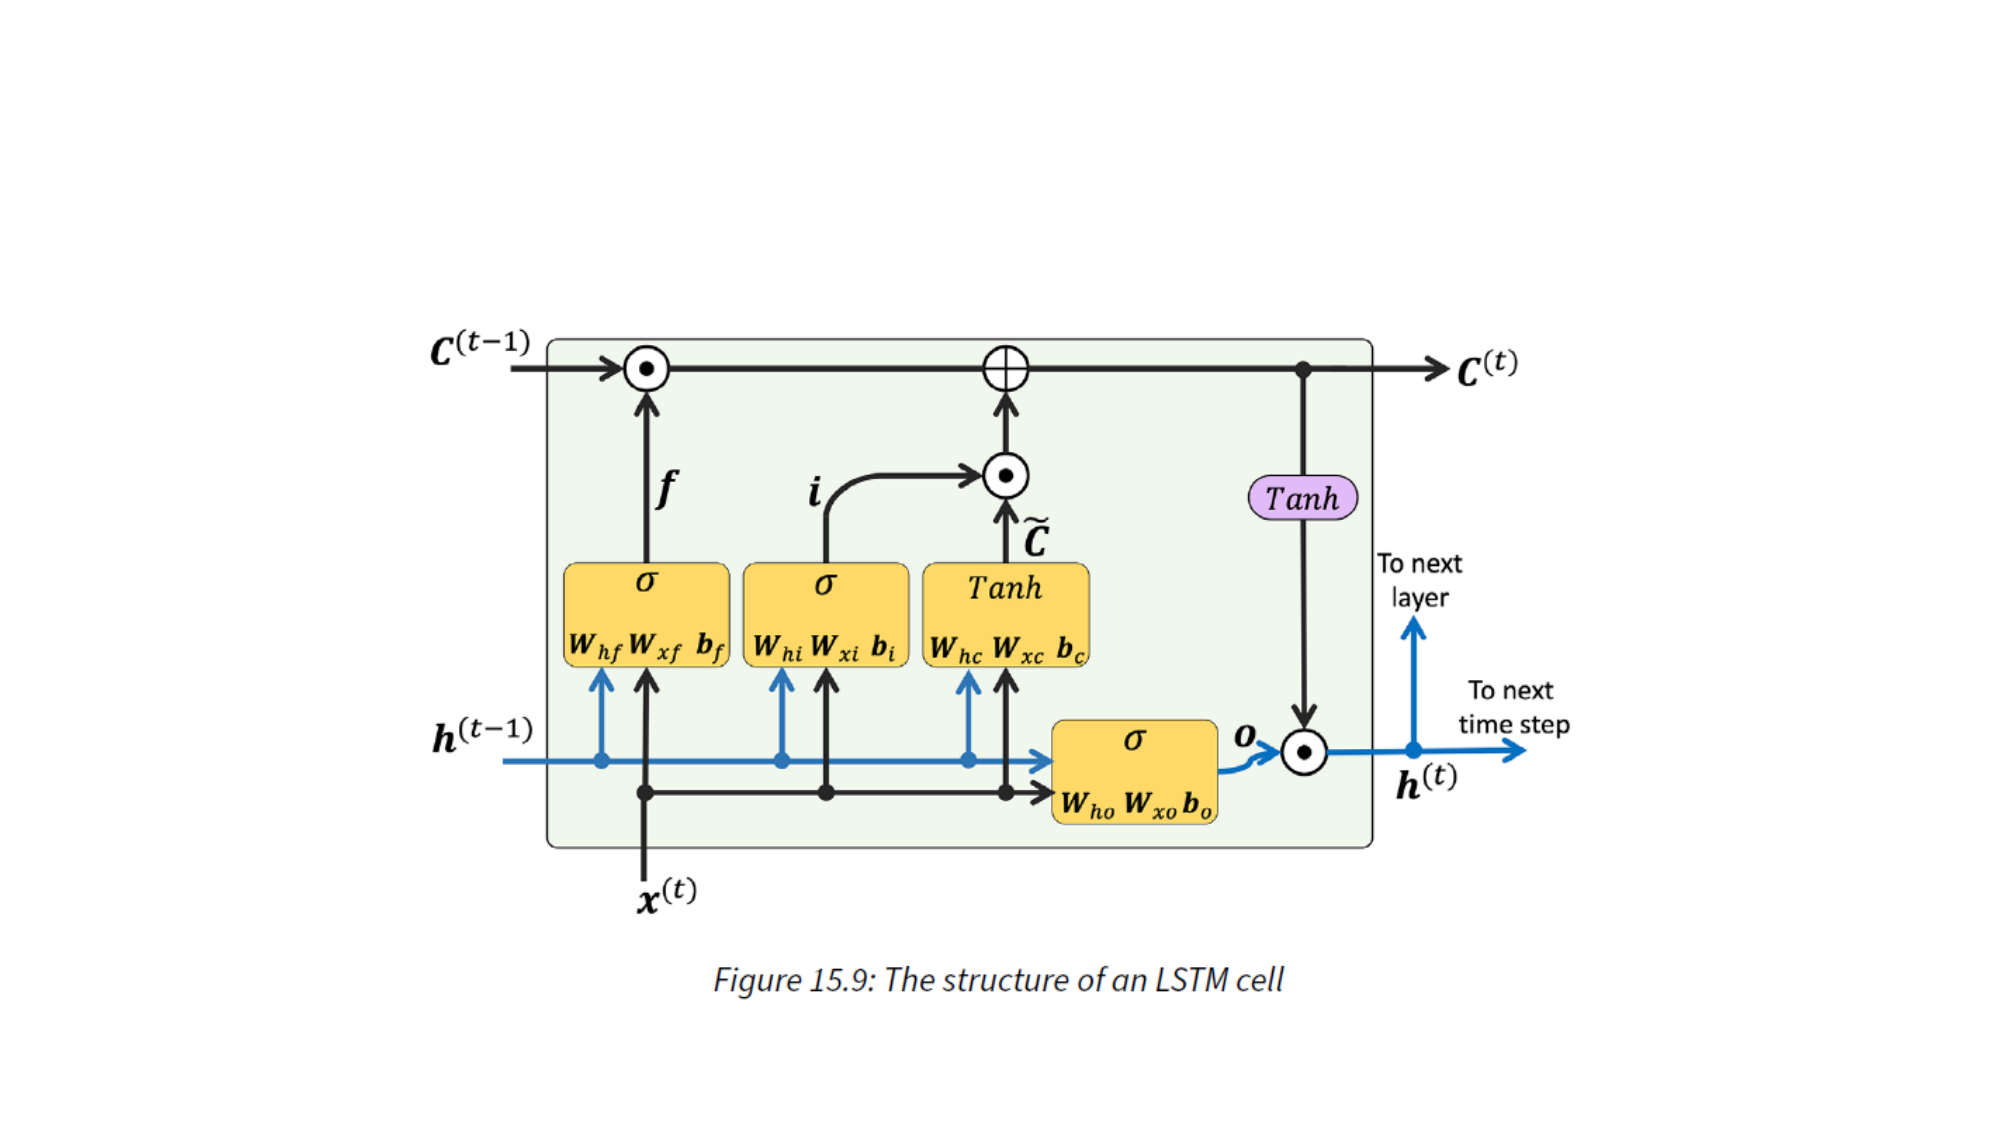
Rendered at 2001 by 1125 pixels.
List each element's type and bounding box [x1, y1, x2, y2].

list [413, 299, 1587, 1014]
